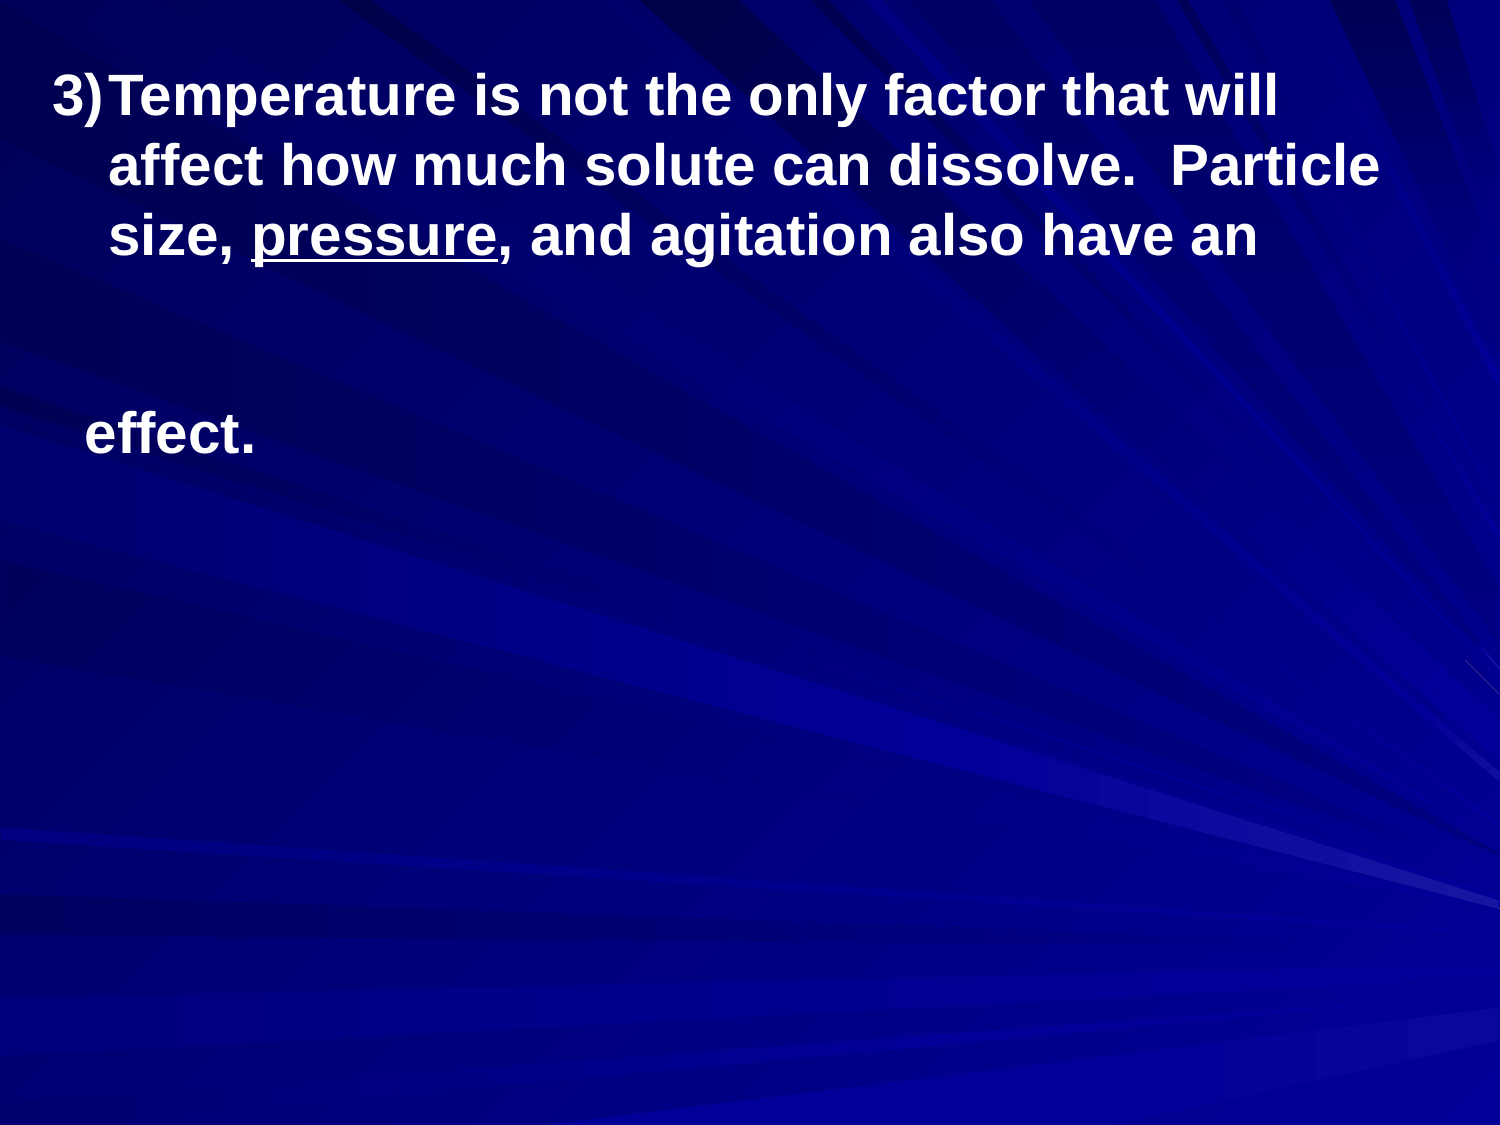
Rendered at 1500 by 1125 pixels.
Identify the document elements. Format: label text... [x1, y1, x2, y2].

text_box Temperature is not the only factor that will affect how much solute can dissolve. Particle size, pressure, and agitation also have an effect. [37, 50, 1450, 473]
